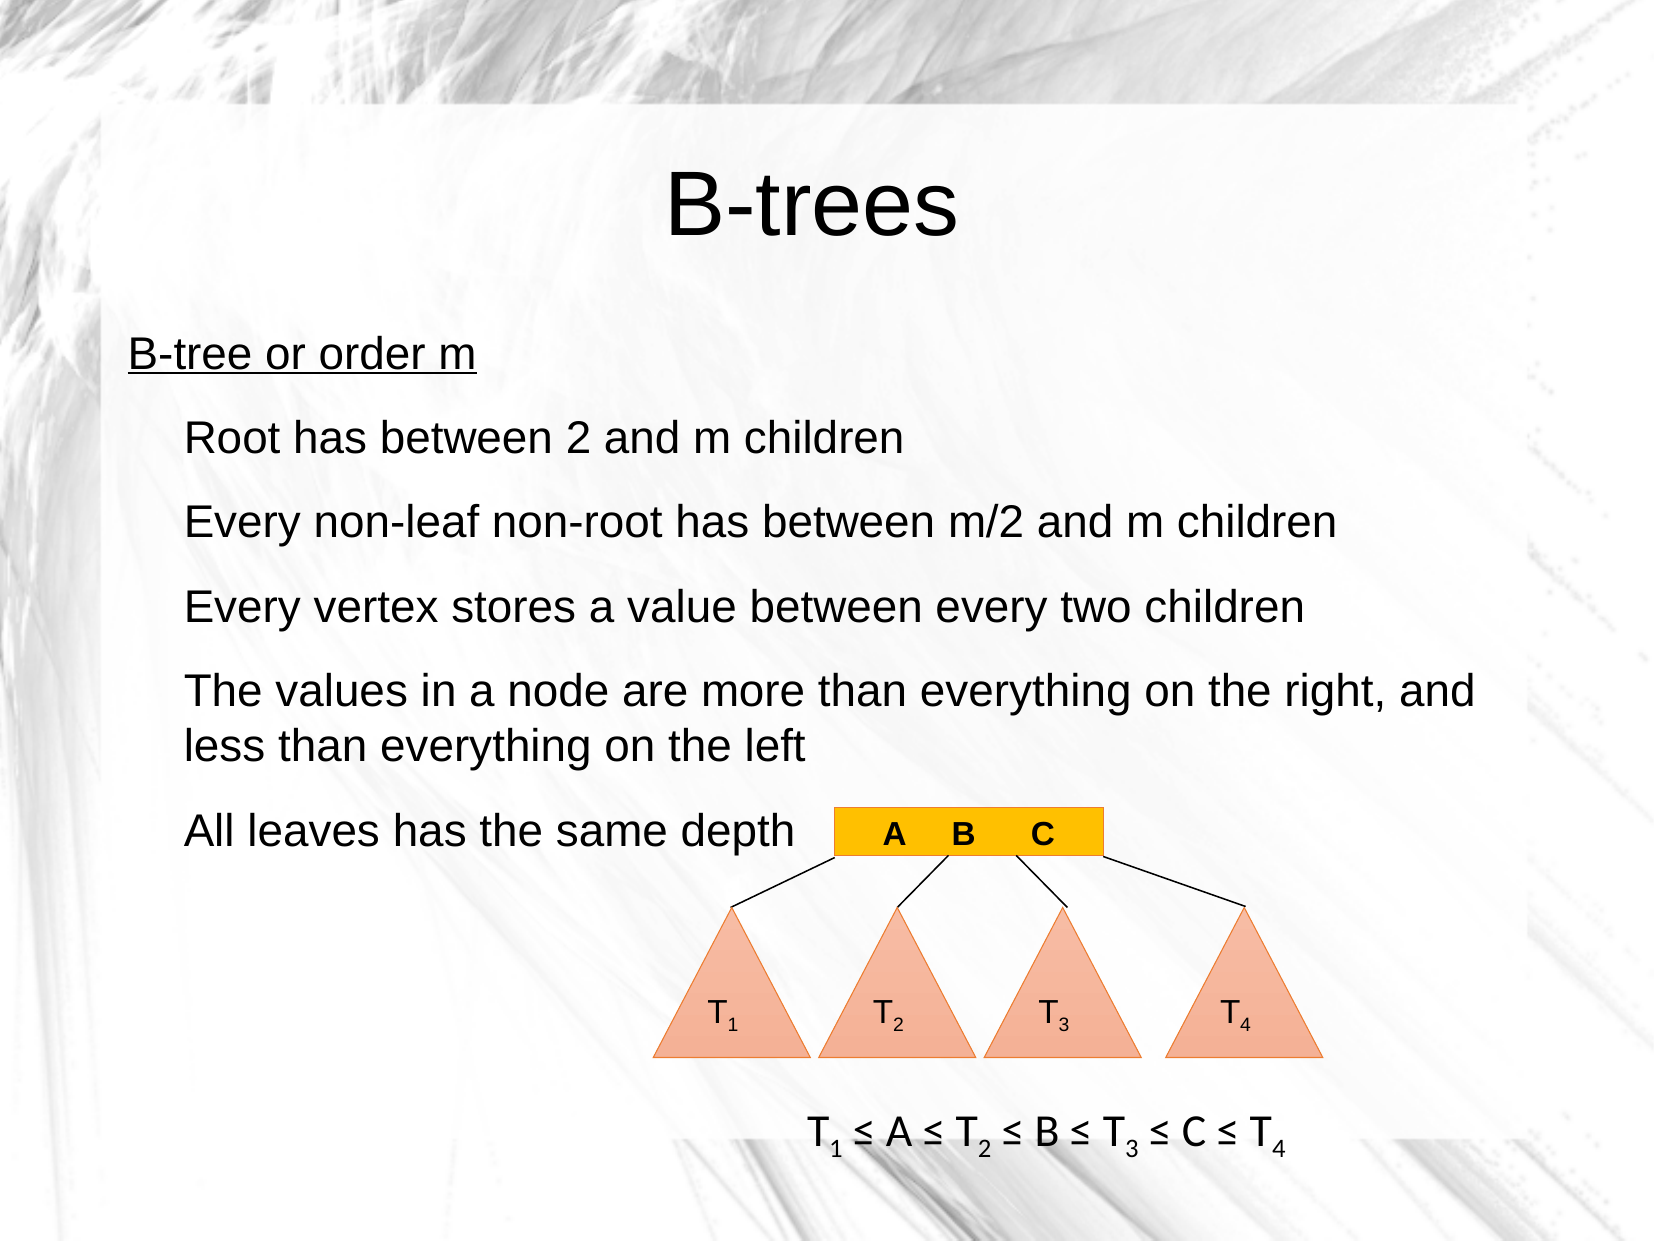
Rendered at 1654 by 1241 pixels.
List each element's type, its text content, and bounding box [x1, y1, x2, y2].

text_box T1 ≤ A ≤ T2 ≤ B ≤ T3 ≤ C ≤ T4 [792, 1093, 1301, 1233]
title B-trees [118, 93, 1506, 299]
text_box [653, 807, 1323, 1058]
list B-tree or order m Root has between 2 and m children Every non-leaf non-root has between m/2 and m children Every vertex stores a value between every two children The values in a node are more than everything on the right, and less than everything on the left All leaves has the same depth [118, 319, 1571, 1109]
picture [0, 0, 1654, 1241]
